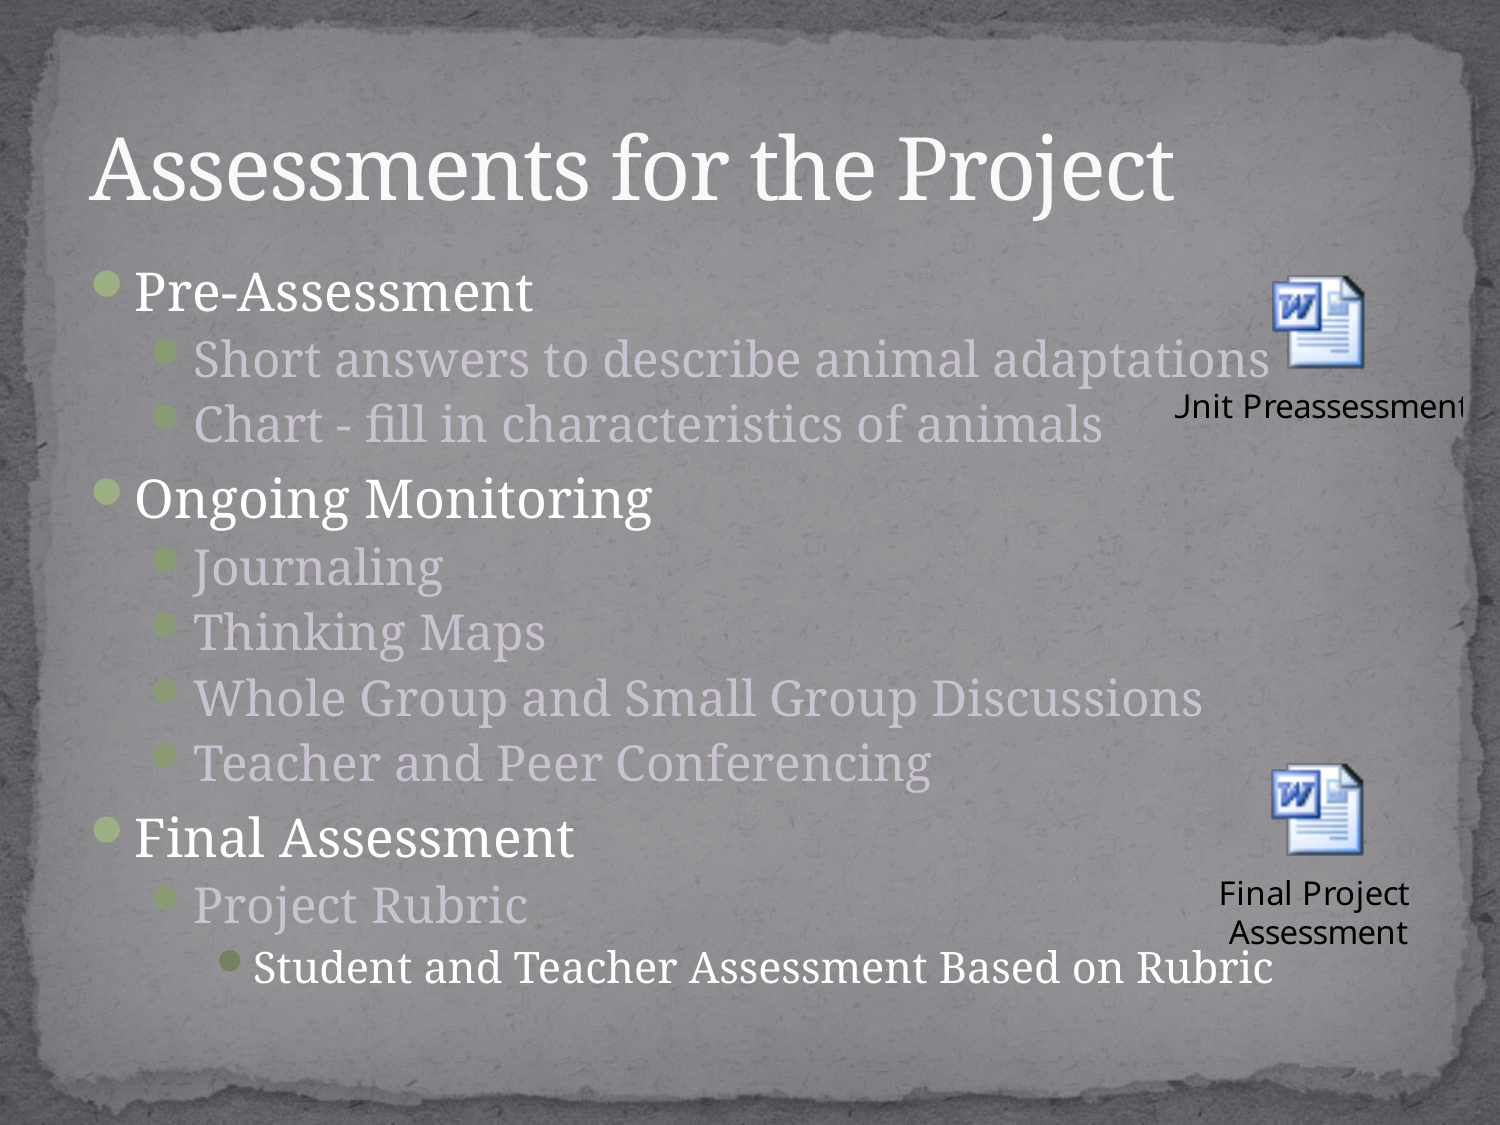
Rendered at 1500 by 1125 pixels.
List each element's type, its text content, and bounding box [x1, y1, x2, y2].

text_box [1176, 276, 1462, 498]
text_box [1176, 764, 1461, 986]
list Pre-Assessment Short answers to describe animal adaptations Chart - fill in characteristics of animals Ongoing Monitoring Journaling Thinking Maps Whole Group and Small Group Discussions Teacher and Peer Conferencing Final Assessment Project Rubric Student and Teacher Assessment Based on Rubric [75, 249, 1425, 1000]
title Assessments for the Project [74, 24, 1425, 225]
